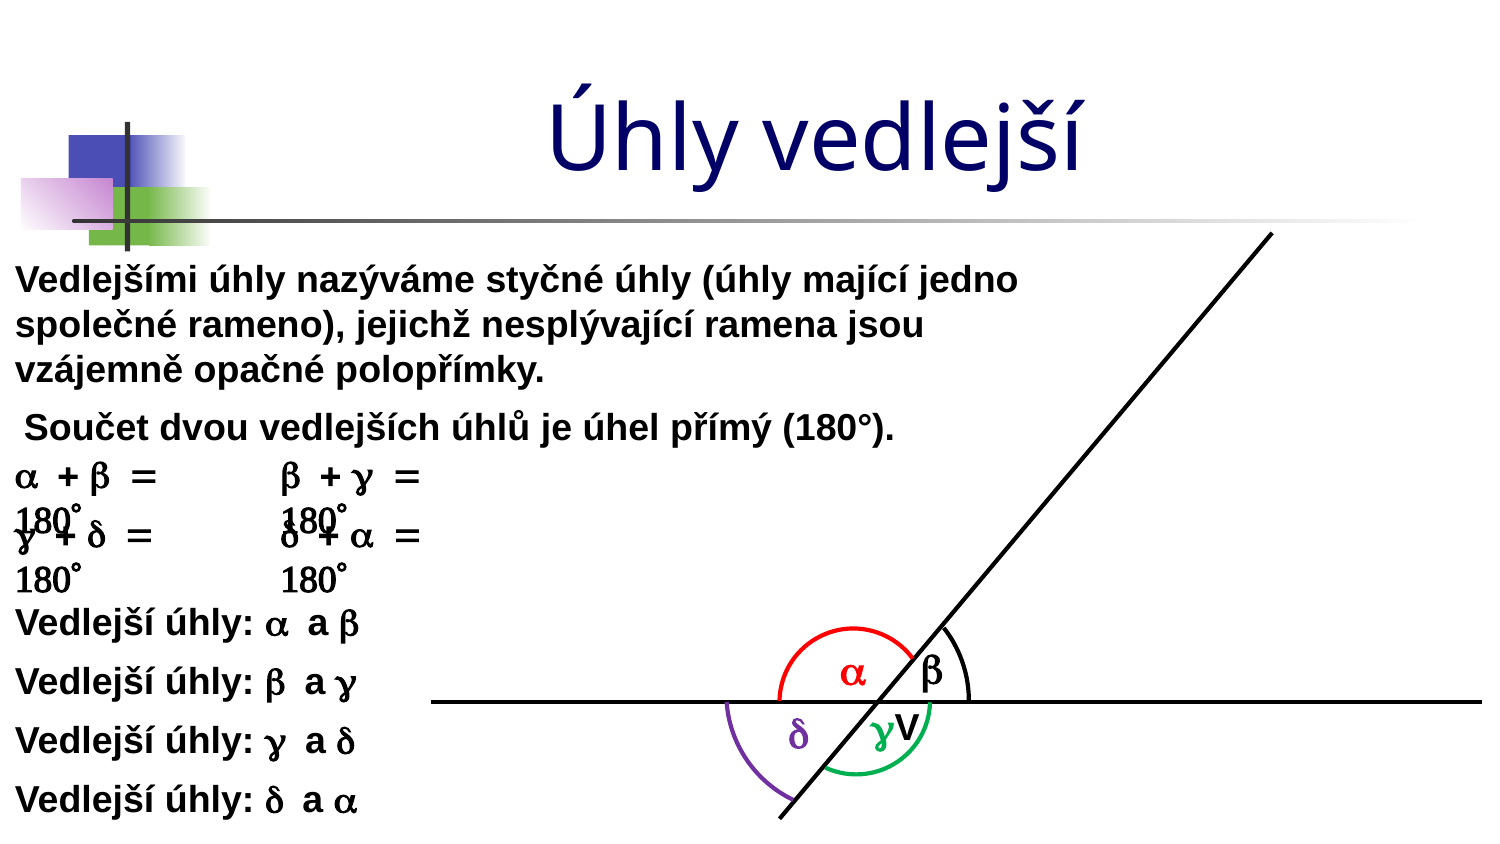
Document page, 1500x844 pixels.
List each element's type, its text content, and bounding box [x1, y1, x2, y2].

text_box Vedlejší úhly: b a g [0, 649, 491, 708]
text_box b + g = 180° [265, 442, 511, 501]
text_box Vedlejšími úhly nazýváme styčné úhly (úhly mající jedno společné rameno), jejichž nesplývající ramena jsou vzájemně opačné polopřímky. [0, 247, 774, 398]
text_box Vedlejší úhly: d a a [0, 767, 491, 828]
text_box Vedlejší úhly: g a d [0, 708, 491, 767]
text_box g + d = 180° [0, 501, 245, 607]
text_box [779, 232, 1273, 819]
title Úhly vedlejší [129, 79, 1500, 189]
text_box a + b = 180° [0, 442, 245, 501]
text_box [727, 711, 774, 789]
text_box Vedlejší úhly: a a b [0, 590, 491, 649]
text_box d + a = 180° [265, 501, 511, 607]
text_box Součet dvou vedlejších úhlů je úhel přímý (180°). [9, 395, 774, 456]
